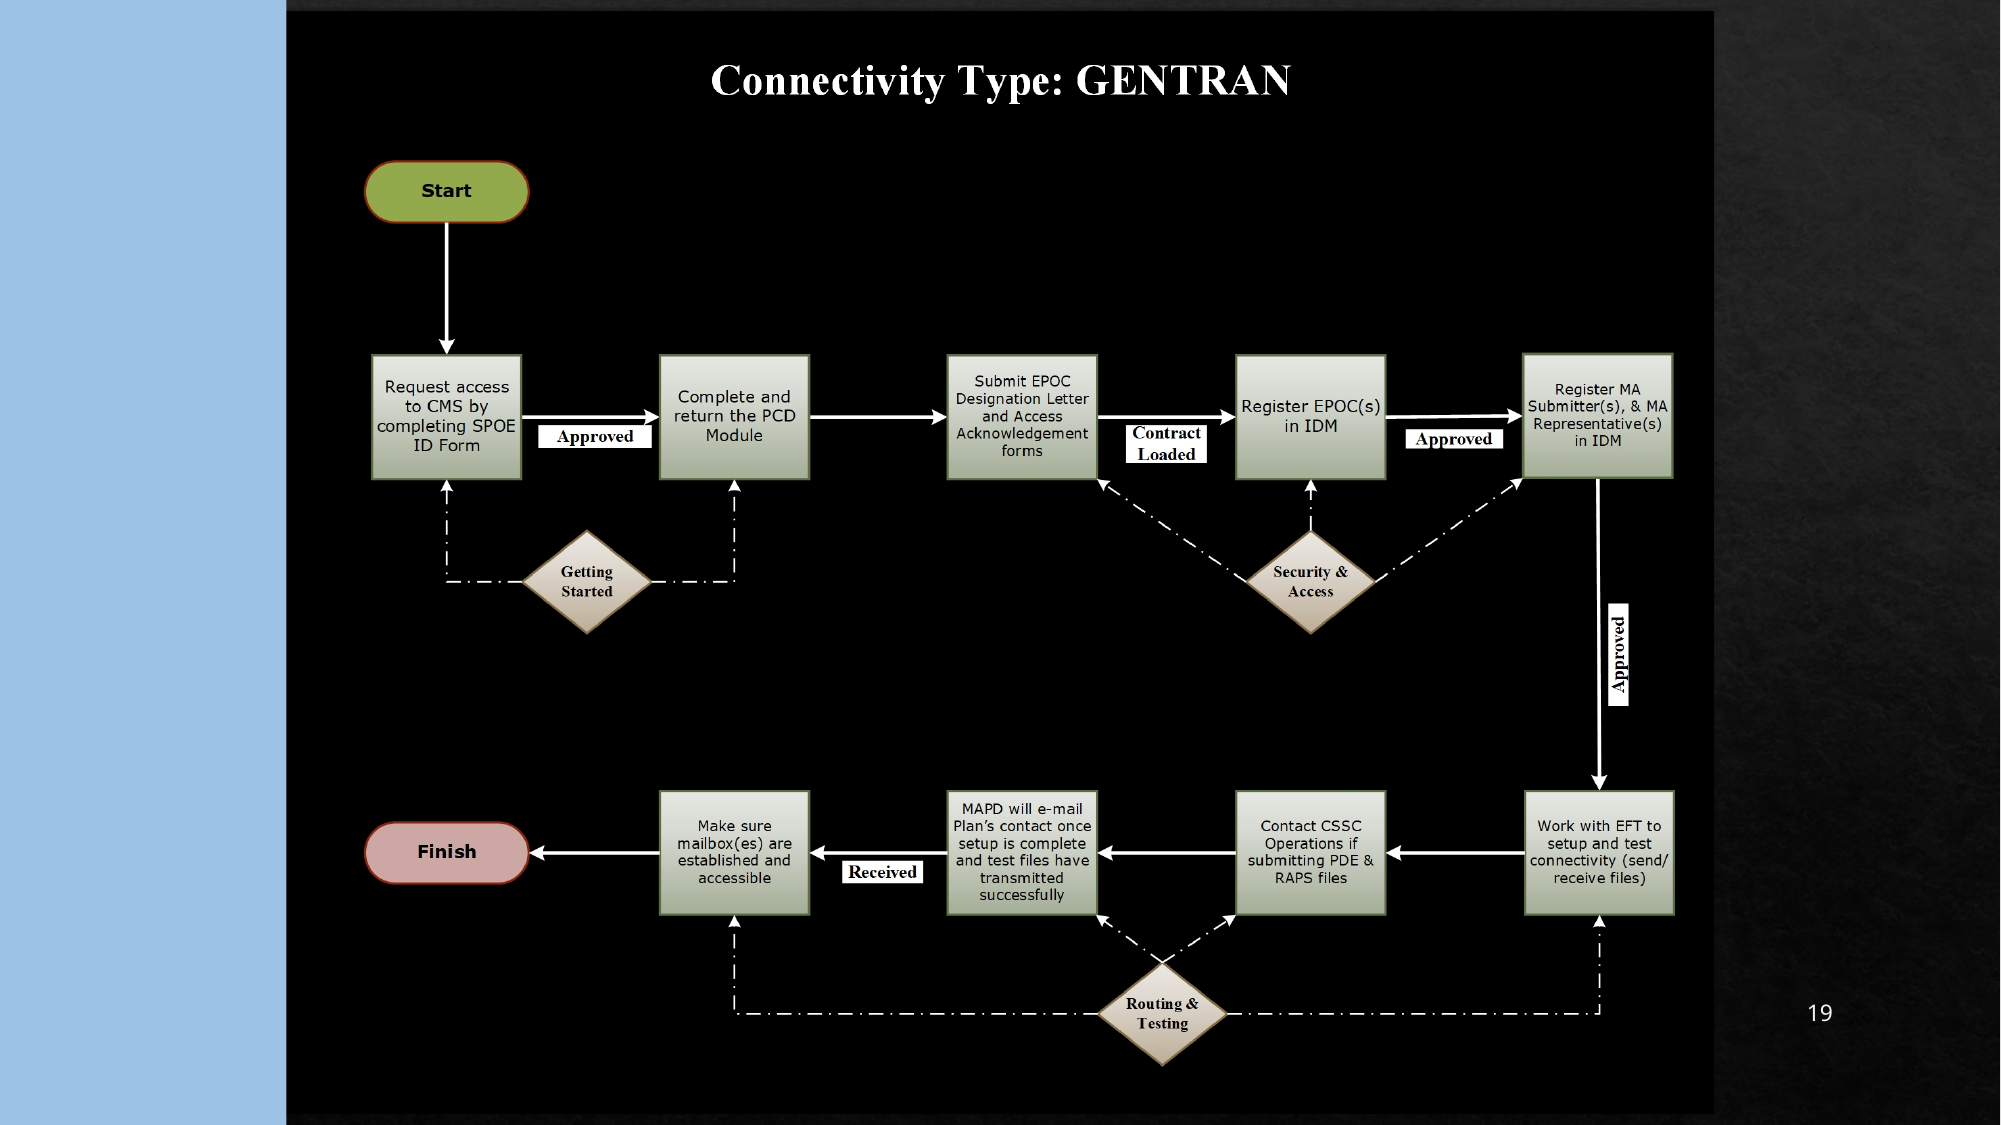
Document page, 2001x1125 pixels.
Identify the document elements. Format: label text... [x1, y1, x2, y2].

text_box [0, 0, 288, 1125]
slide_number 19 [1724, 984, 1849, 1045]
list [286, 10, 1714, 1115]
